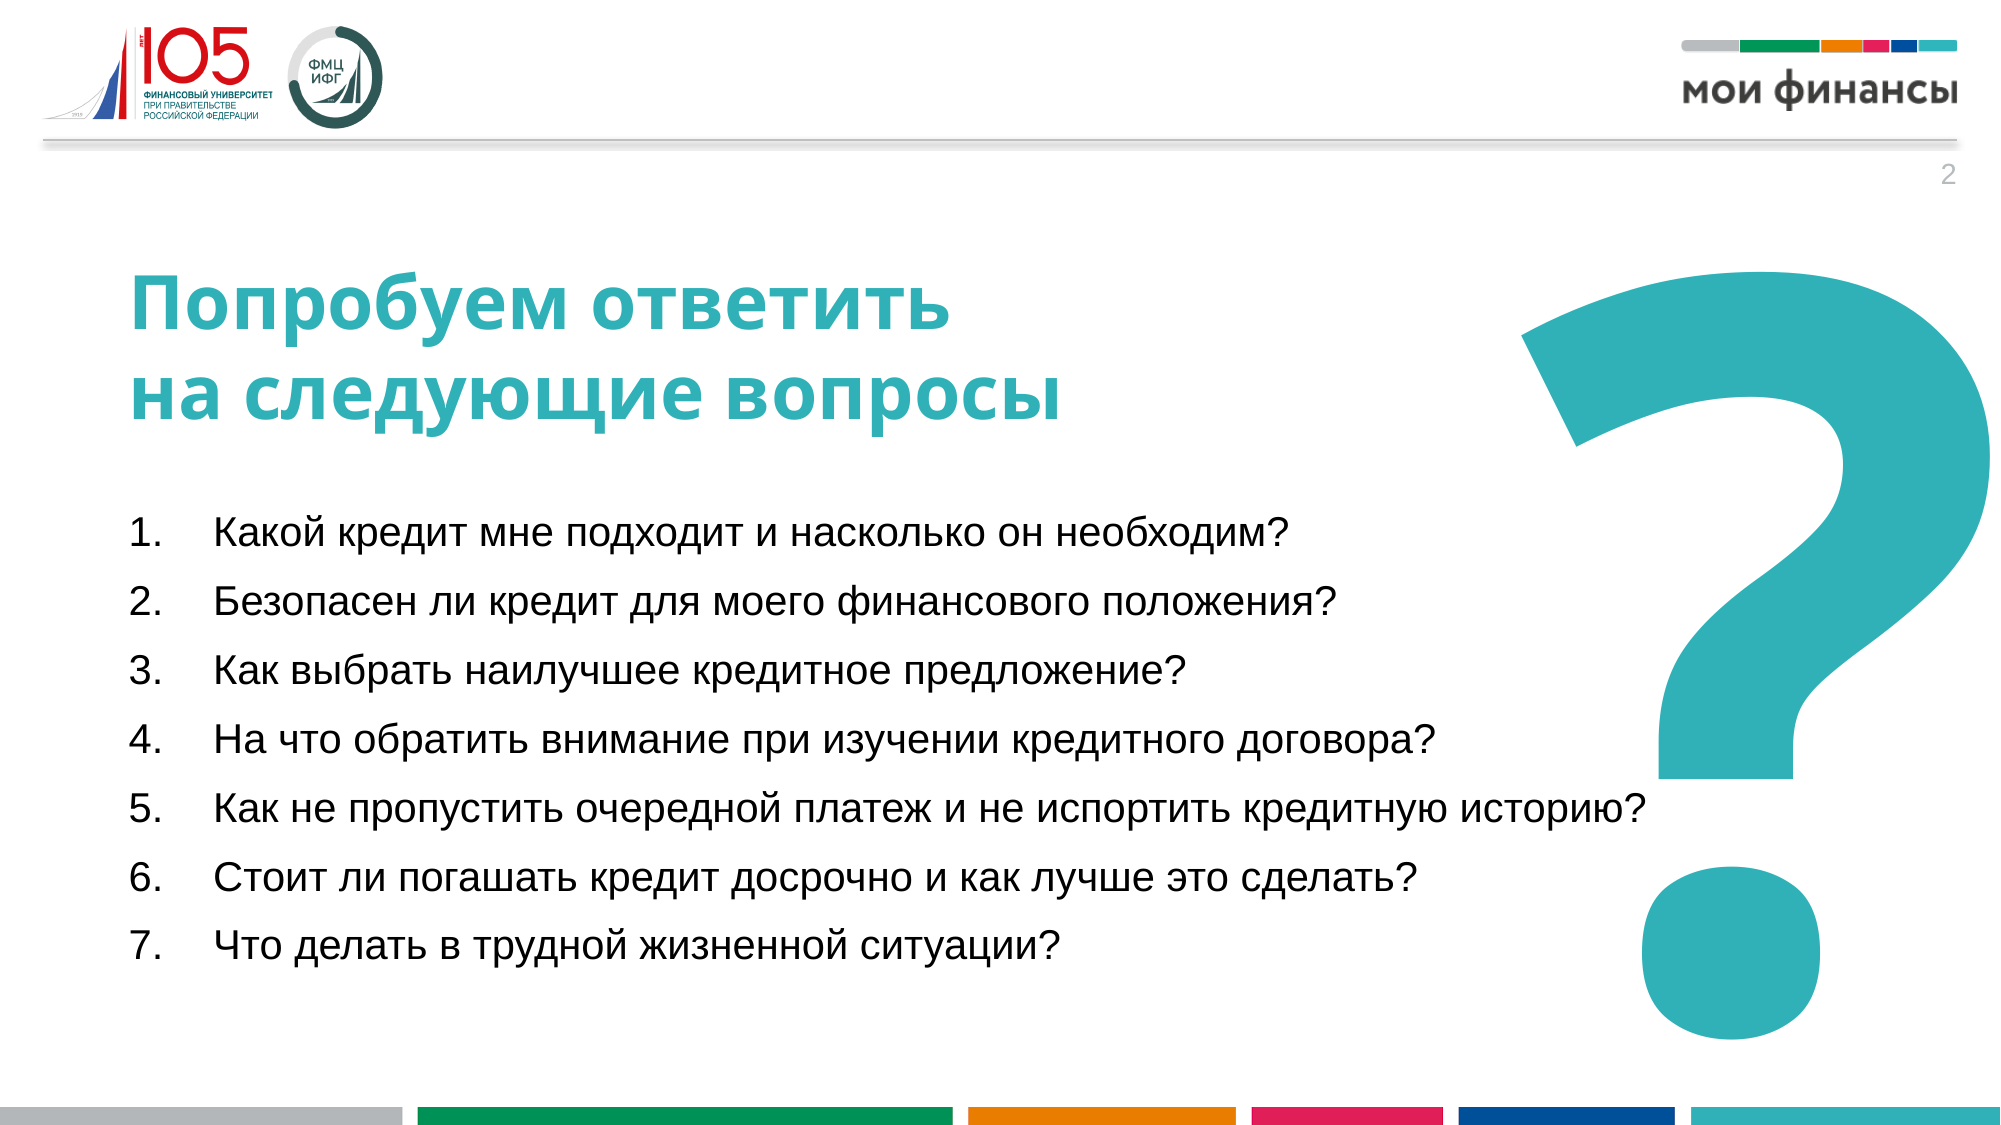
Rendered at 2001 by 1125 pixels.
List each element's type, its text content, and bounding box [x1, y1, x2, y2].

text_box Какой кредит мне подходит и насколько он необходим? Безопасен ли кредит для моего финансового положения? Как выбрать наилучшее кредитное предложение? На что обратить внимание при изучении кредитного договора? Как не пропустить очередной платеж и не испортить кредитную историю? Стоит ли погашать кредит досрочно и как лучше это сделать? Что делать в трудной жизненной ситуации? [114, 497, 1503, 976]
text_box Попробуем ответить на следующие вопросы [113, 247, 1191, 443]
text_box 2 [1883, 155, 1957, 191]
picture [30, 27, 273, 129]
picture [283, 26, 386, 129]
picture [0, 1107, 1503, 1125]
text_box ? [1503, 0, 2000, 1125]
